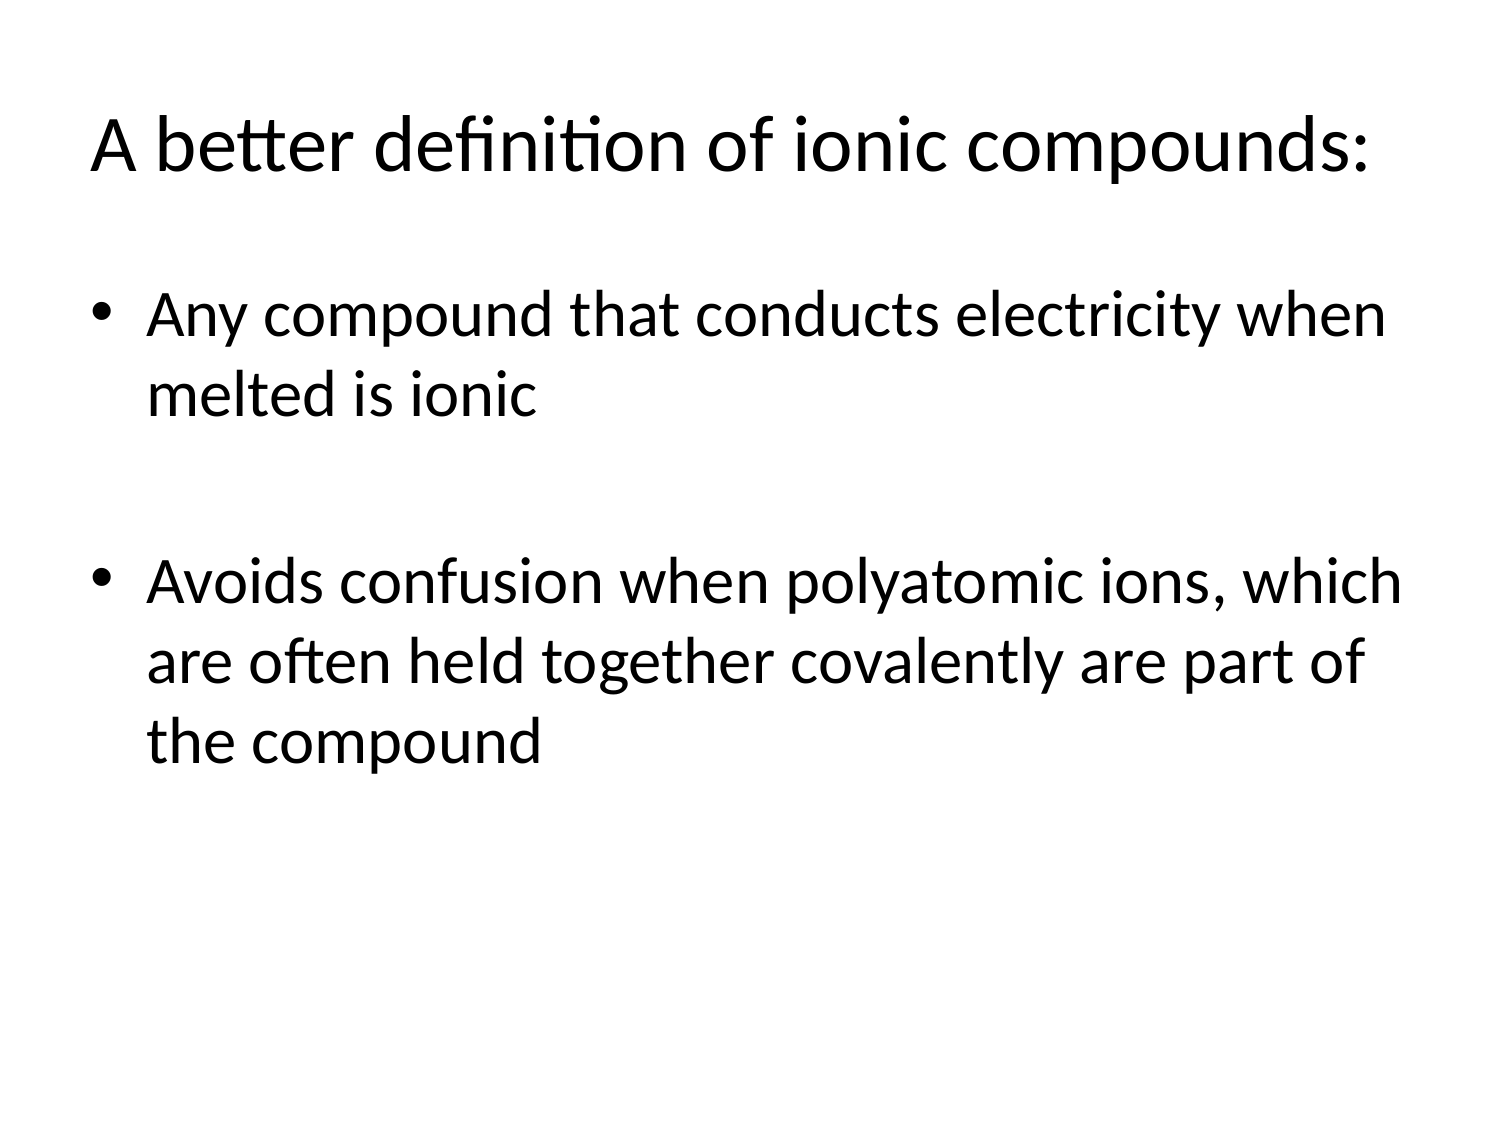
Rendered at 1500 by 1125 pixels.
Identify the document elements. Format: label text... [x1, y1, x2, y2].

title A better definition of ionic compounds: [75, 45, 1463, 233]
list Any compound that conducts electricity when melted is ionic Avoids confusion when polyatomic ions, which are often held together covalently are part of the compound [75, 262, 1425, 1005]
